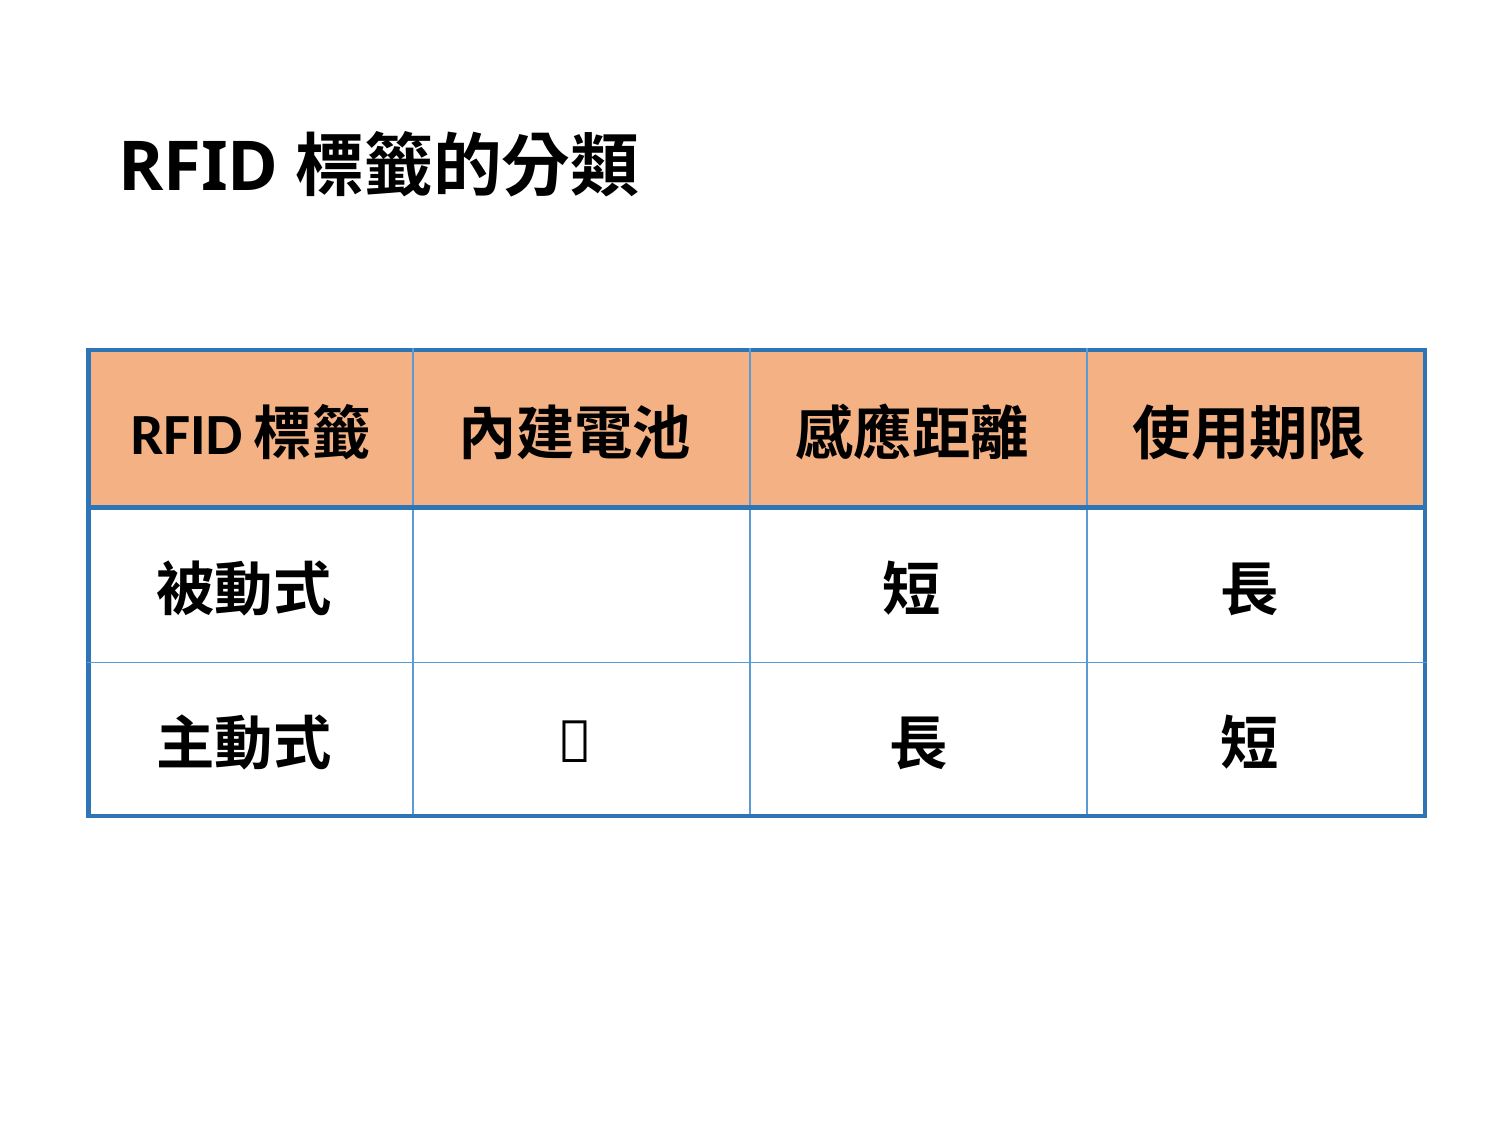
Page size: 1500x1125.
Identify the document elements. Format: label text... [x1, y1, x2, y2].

table_cell 長 [1088, 510, 1423, 662]
table_cell 短 [751, 510, 1086, 662]
table_cell 長 [751, 663, 1086, 814]
table_header RFID標籤 [91, 352, 412, 505]
table_cell 被動式 [91, 510, 412, 662]
table_cell 短 [1088, 663, 1423, 814]
table_cell 主動式 [91, 663, 412, 814]
table_header 內建電池 [414, 352, 749, 505]
table_cell [414, 510, 749, 662]
title RFID標籤的分類 [103, 59, 1397, 278]
table_header 感應距離 [751, 352, 1086, 505]
table_cell  [414, 663, 749, 814]
table_header 使用期限 [1088, 352, 1423, 505]
